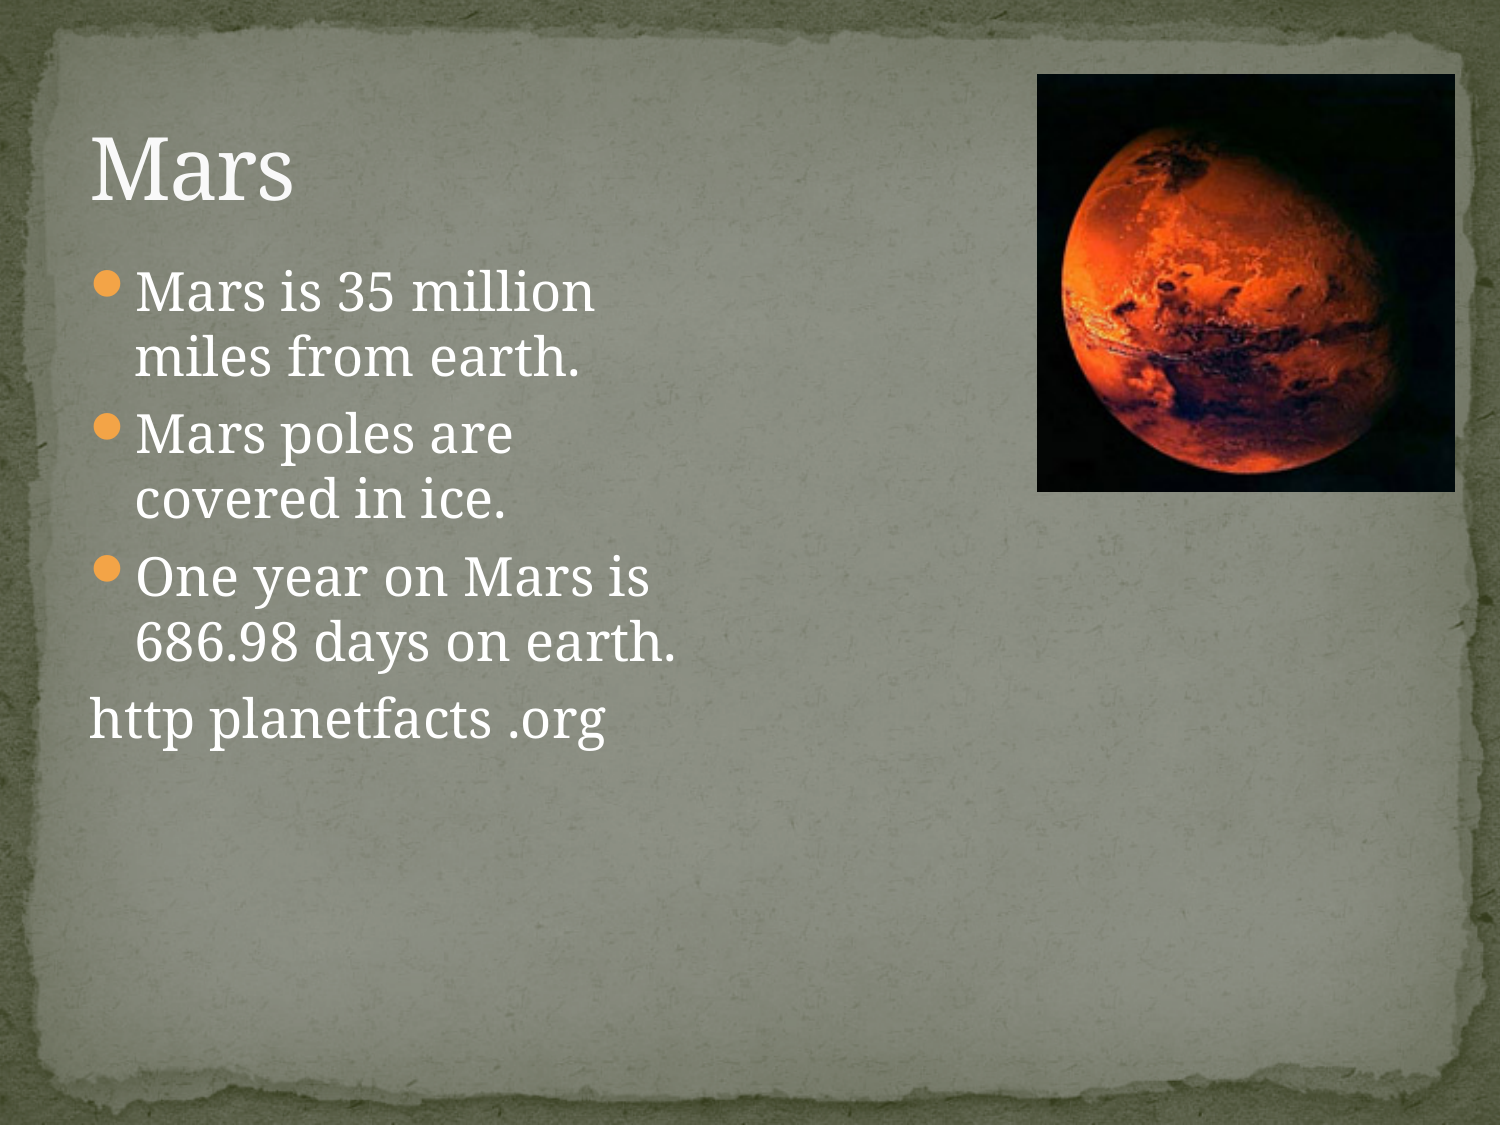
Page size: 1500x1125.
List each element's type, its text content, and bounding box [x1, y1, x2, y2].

list Mars is 35 million miles from earth. Mars poles are covered in ice. One year on Mars is 686.98 days on earth. http planetfacts .org [75, 249, 741, 1000]
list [1040, 77, 1454, 491]
title Mars [74, 24, 1425, 225]
